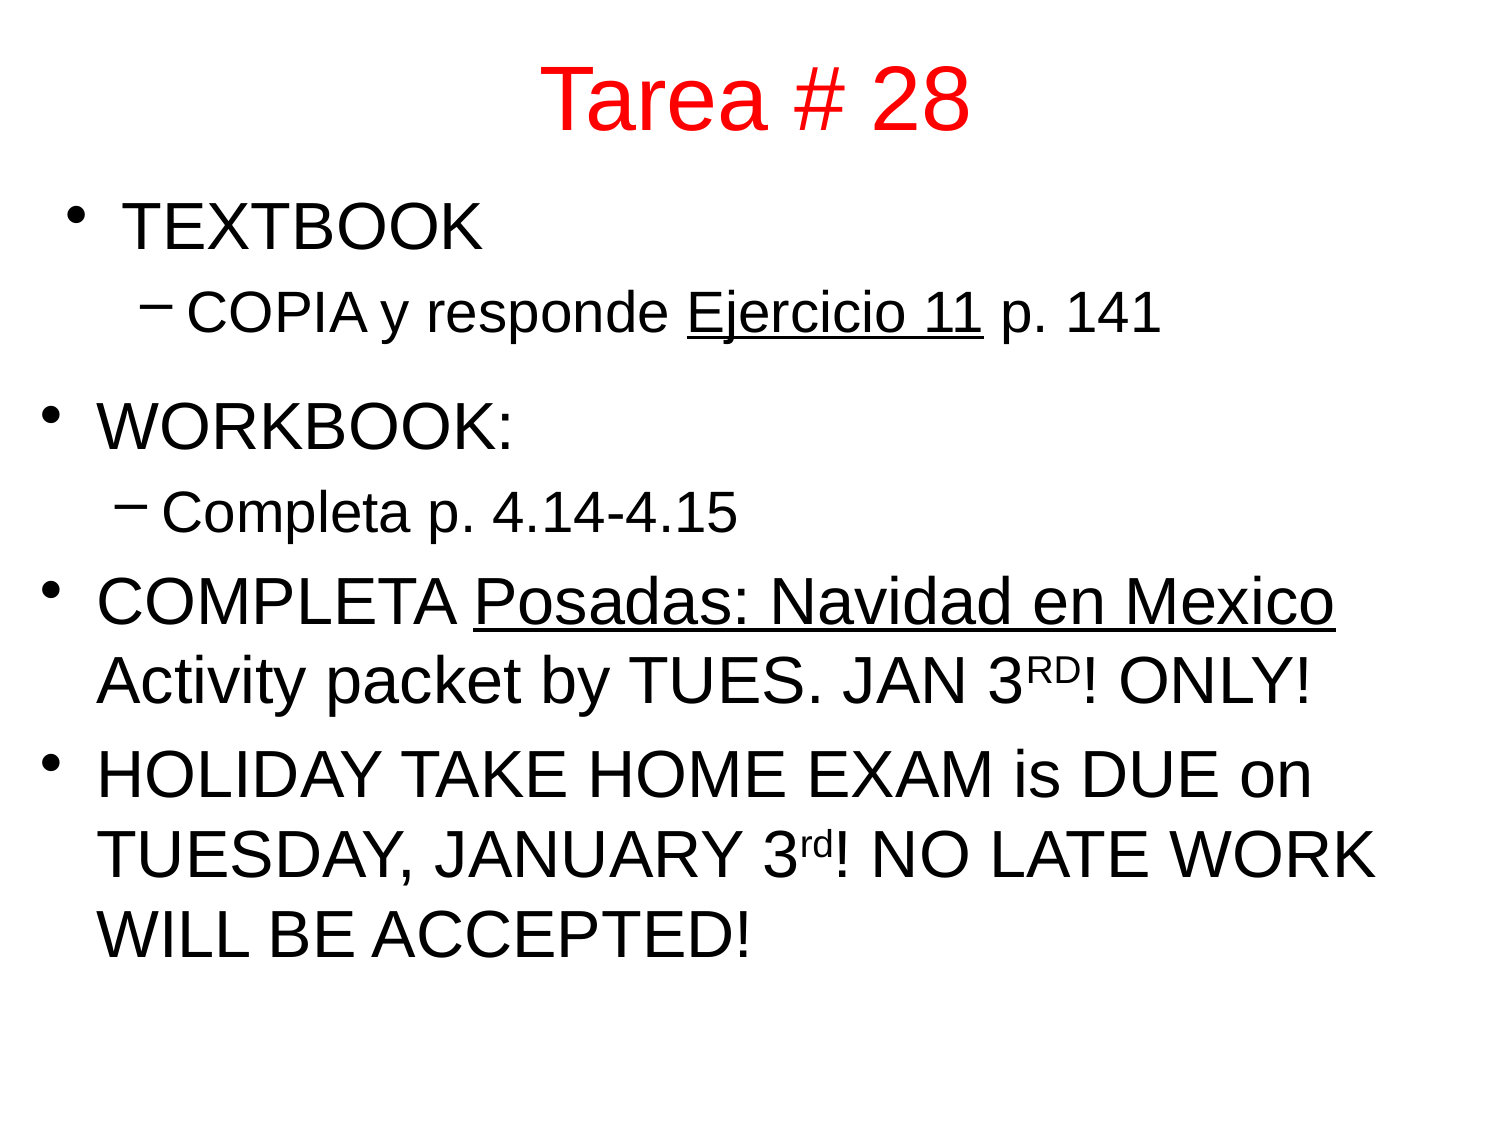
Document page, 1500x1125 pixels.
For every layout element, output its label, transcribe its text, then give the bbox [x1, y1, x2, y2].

text_box Tarea # 28 [81, 0, 1432, 188]
list TEXTBOOK COPIA y responde Ejercicio 11 p. 141 [50, 174, 1400, 374]
text_box WORKBOOK: Completa p. 4.14-4.15 COMPLETA Posadas: Navidad en Mexico Activity packet by TUES. JAN 3RD! ONLY! HOLIDAY TAKE HOME EXAM is DUE on TUESDAY, JANUARY 3rd! NO LATE WORK WILL BE ACCEPTED! [24, 374, 1488, 1118]
